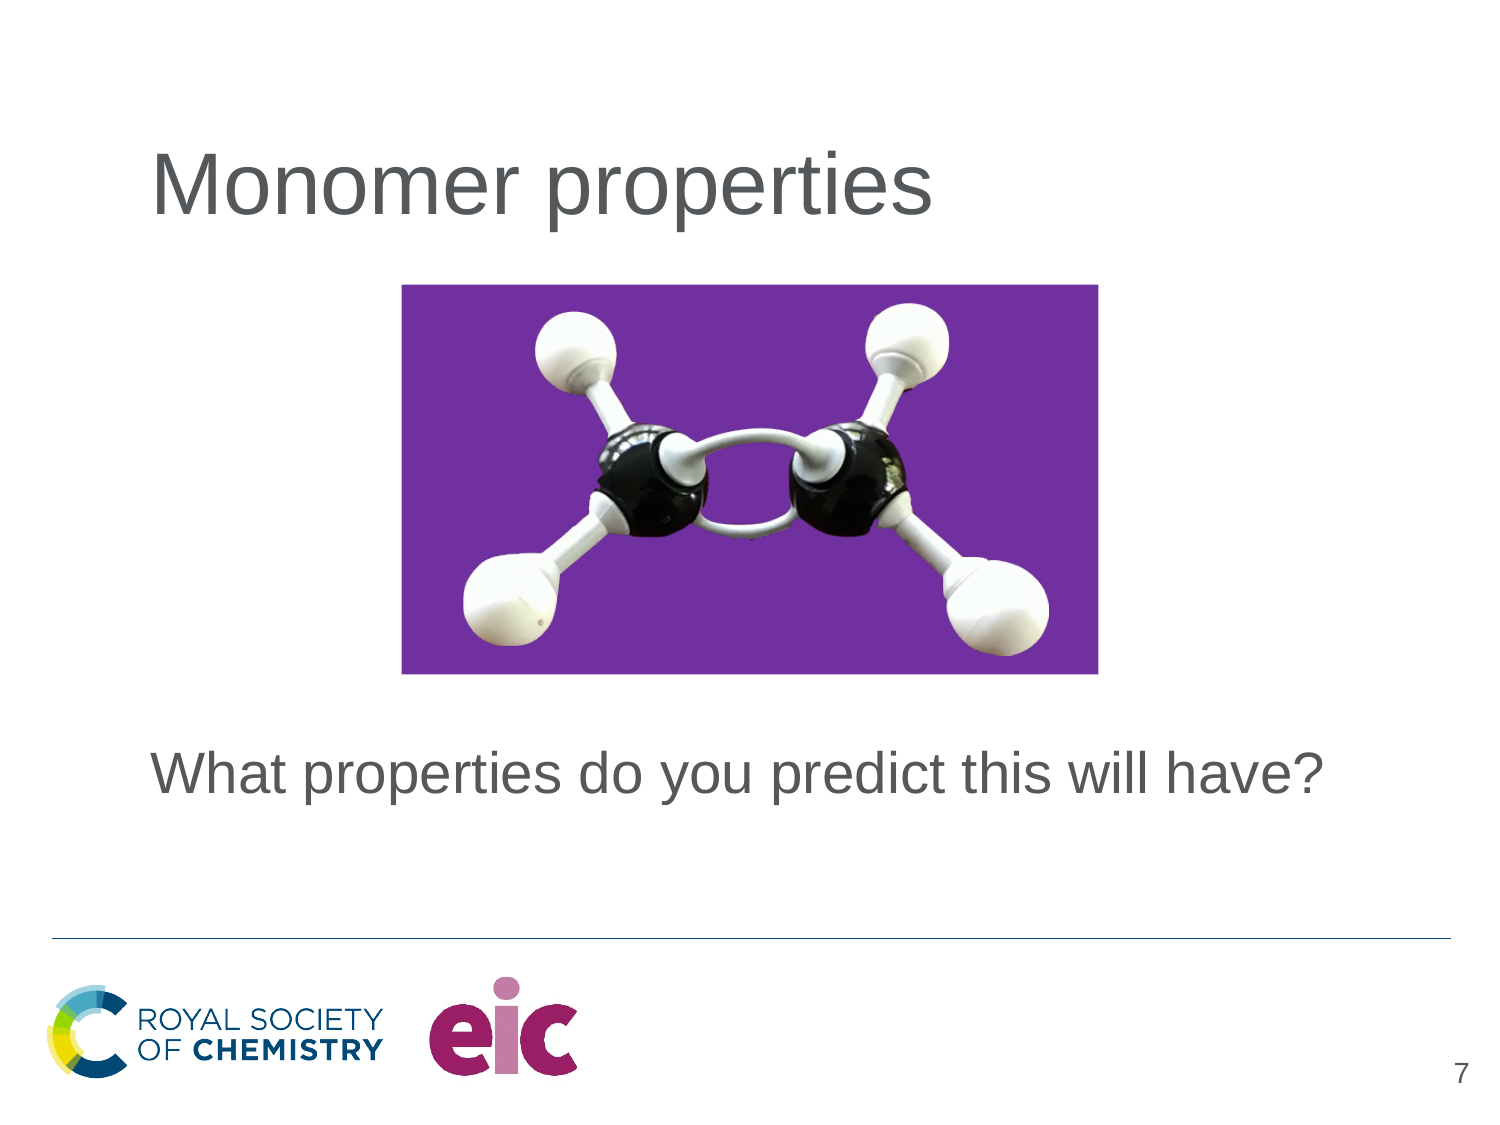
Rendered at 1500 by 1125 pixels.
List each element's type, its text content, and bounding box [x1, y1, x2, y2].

list Monomer properties [135, 119, 1282, 297]
list What properties do you predict this will have? [135, 727, 1421, 887]
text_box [401, 284, 1099, 675]
list 7 [1423, 1046, 1500, 1125]
picture [0, 938, 583, 1125]
